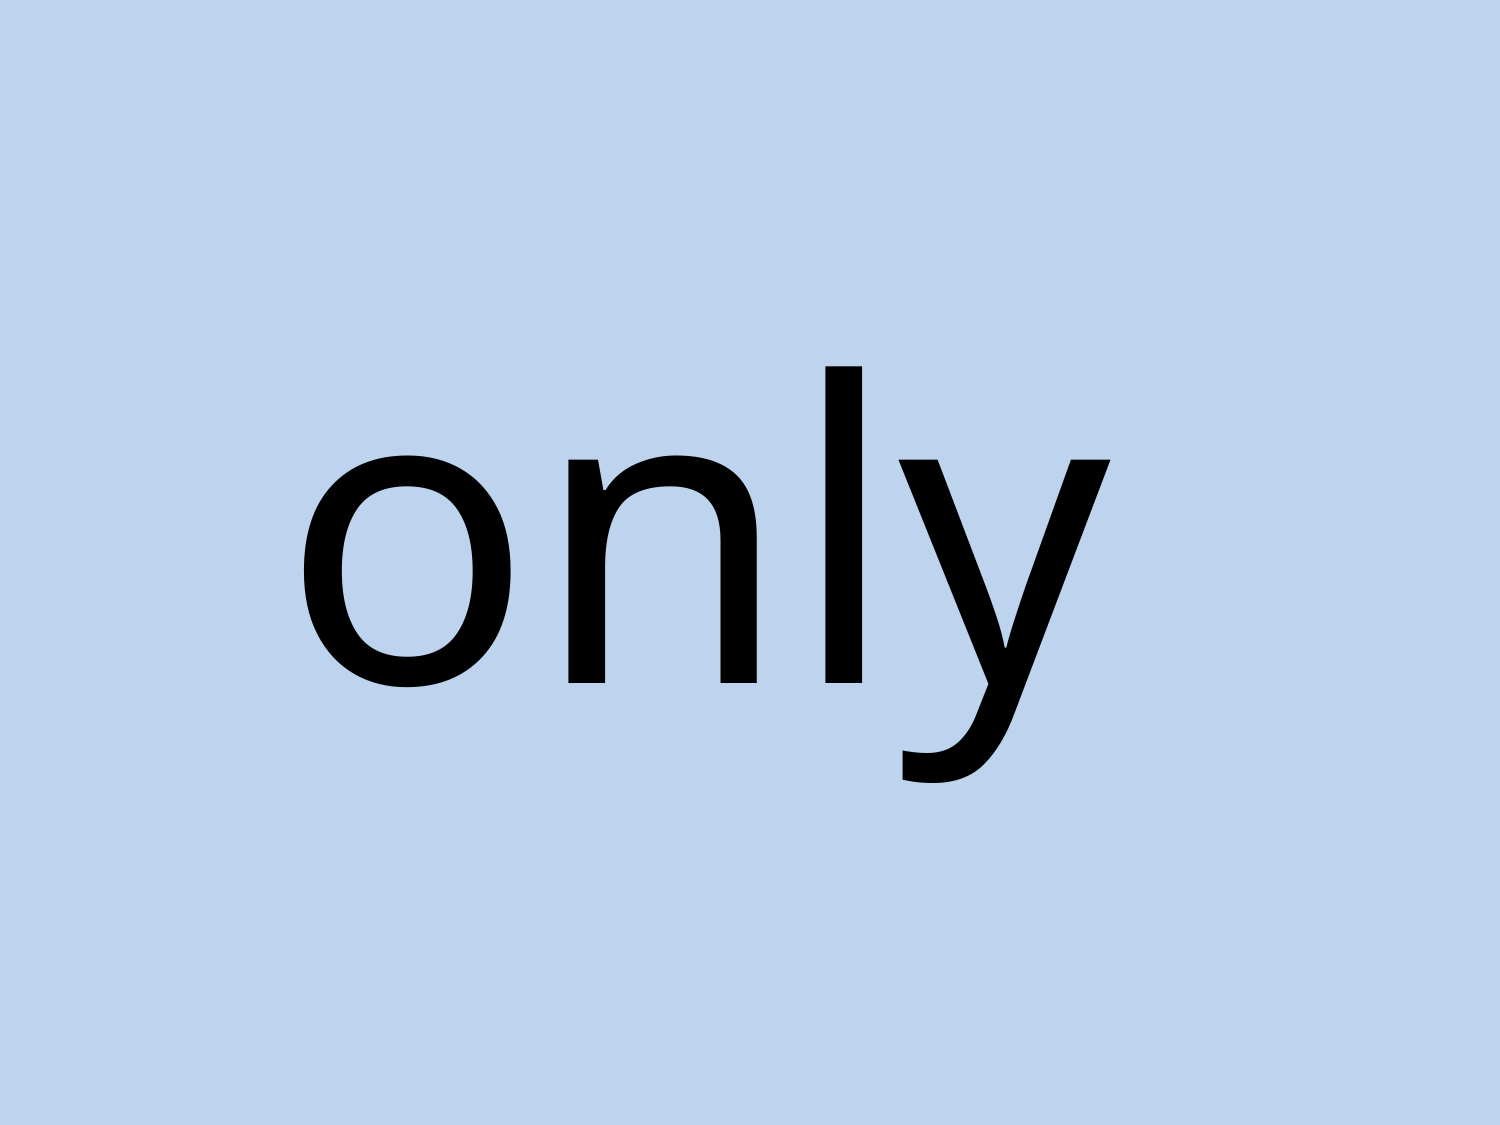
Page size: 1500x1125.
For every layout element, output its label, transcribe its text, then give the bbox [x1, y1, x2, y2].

text_box only [41, 259, 1459, 775]
